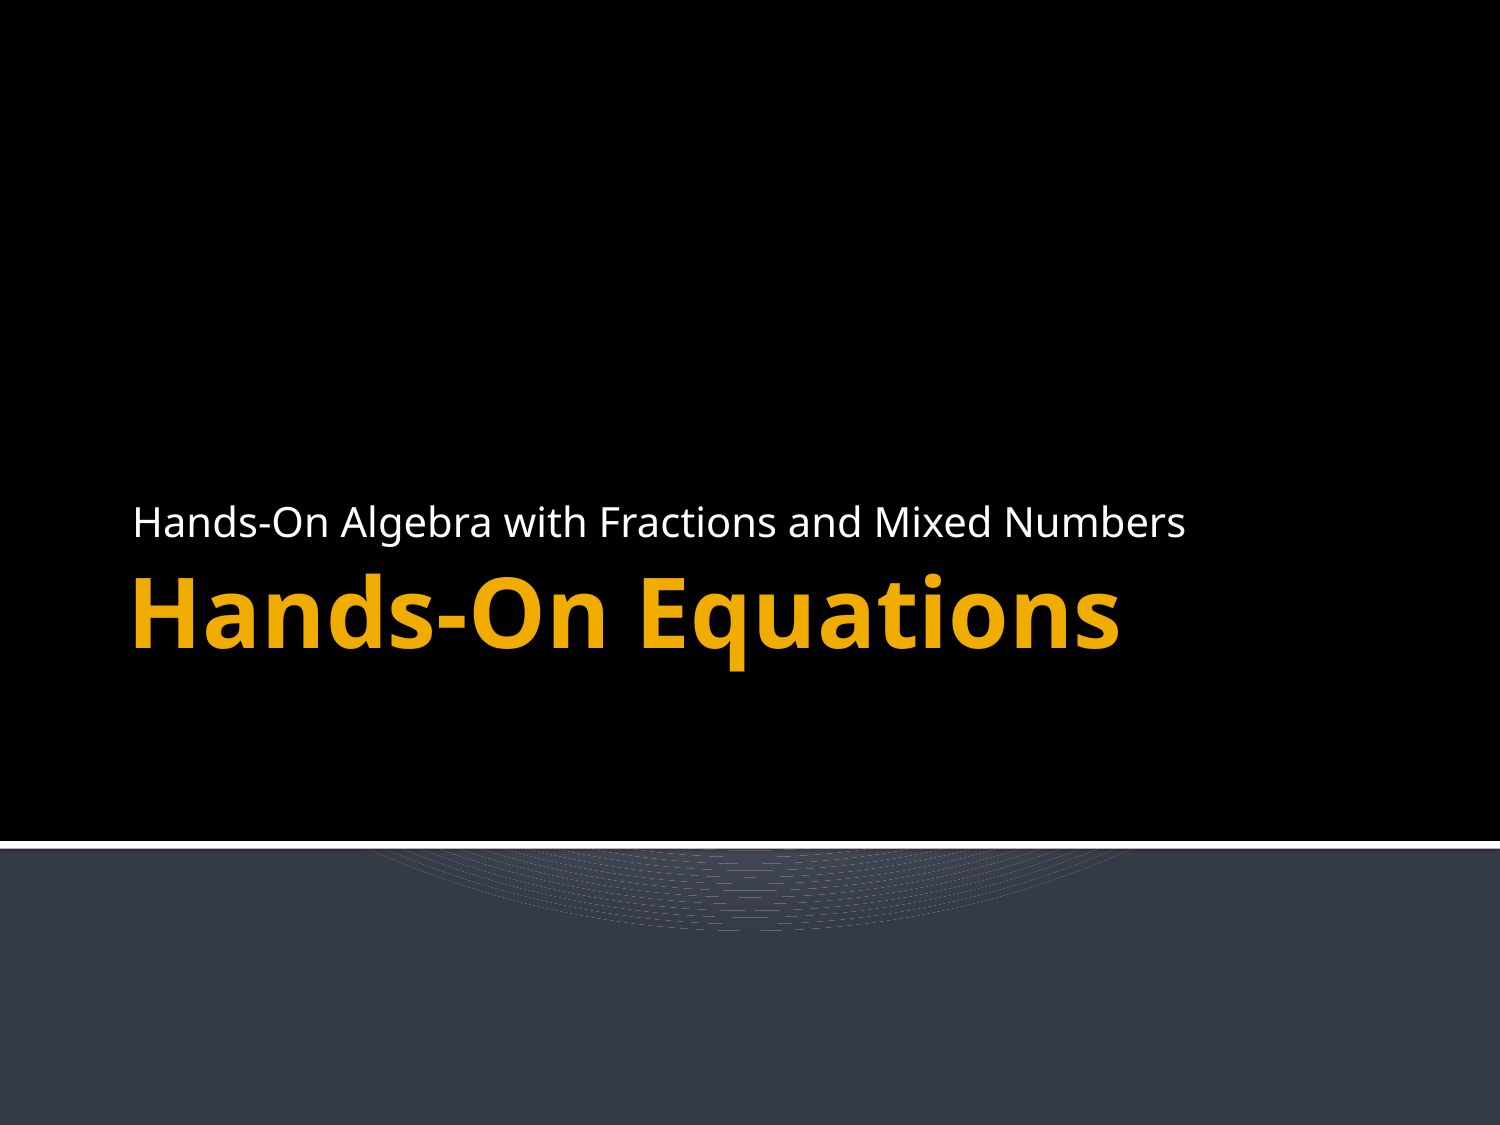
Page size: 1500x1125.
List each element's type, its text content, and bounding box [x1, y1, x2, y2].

subtitle Hands-On Algebra with Fractions and Mixed Numbers [112, 299, 1438, 546]
title Hands-On Equations [112, 550, 1438, 825]
